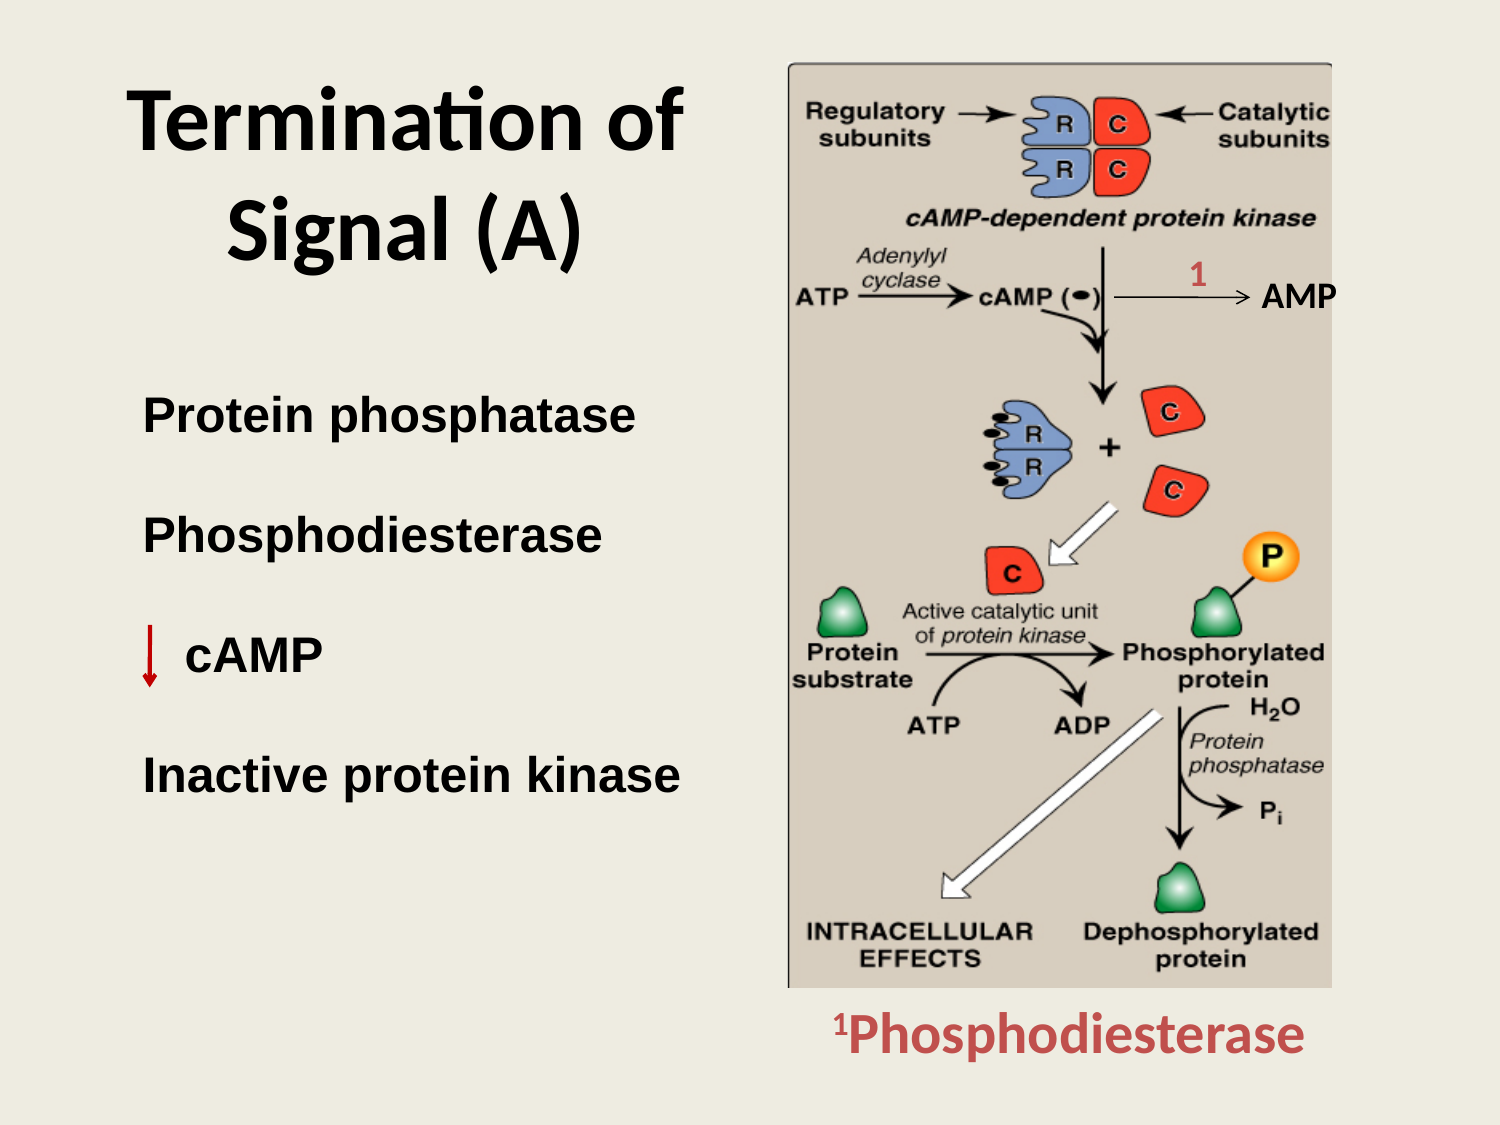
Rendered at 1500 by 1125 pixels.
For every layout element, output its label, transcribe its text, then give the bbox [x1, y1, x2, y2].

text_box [787, 62, 1363, 988]
title Termination of Signal (A) [74, 74, 738, 263]
text_box Protein phosphatase Phosphodiesterase cAMP Inactive protein kinase [127, 374, 697, 810]
text_box 1Phosphodiesterase [816, 996, 1321, 1073]
